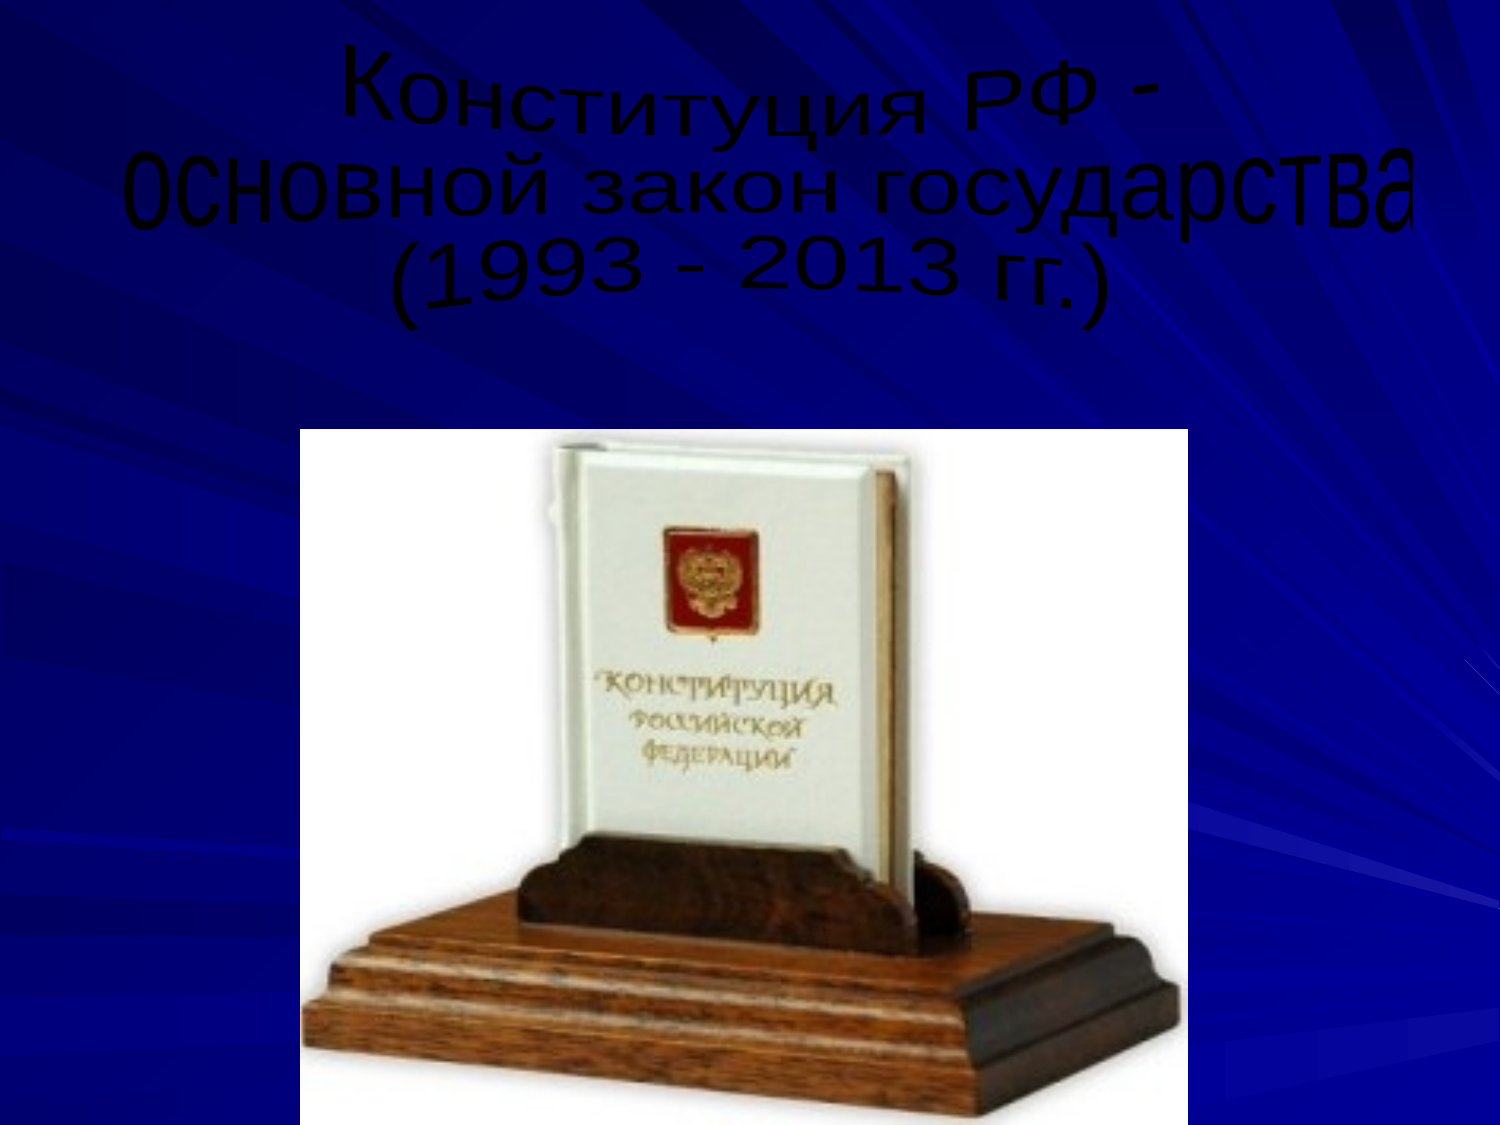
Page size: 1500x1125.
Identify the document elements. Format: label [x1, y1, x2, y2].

picture [299, 429, 1188, 1125]
